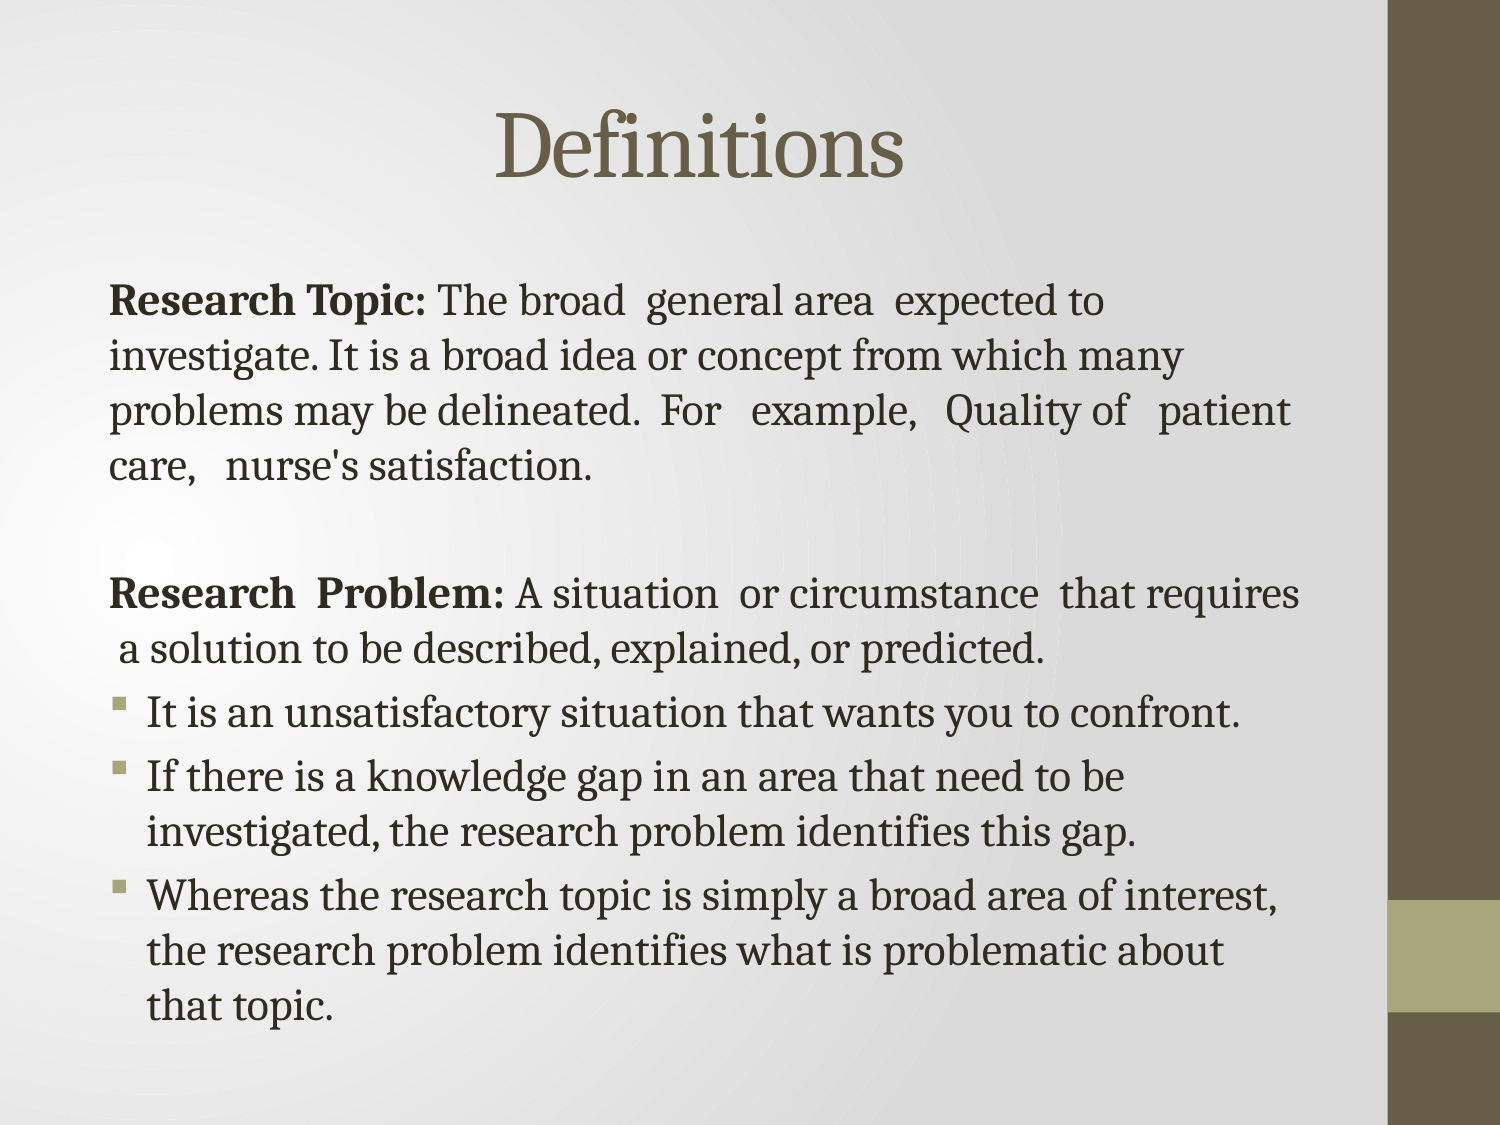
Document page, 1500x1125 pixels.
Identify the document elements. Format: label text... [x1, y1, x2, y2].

title Definitions [75, 45, 1325, 233]
list Research Topic: The broad general area expected to investigate. It is a broad idea or concept from which many problems may be delineated. For example, Quality of patient care, nurse's satisfaction. Research Problem: A situation or circumstance that requires a solution to be described, explained, or predicted. It is an unsatisfactory situation that wants you to confront. If there is a knowledge gap in an area that need to be investigated, the research problem identifies this gap. Whereas the research topic is simply a broad area of interest, the research problem identifies what is problematic about that topic. [75, 262, 1325, 1050]
